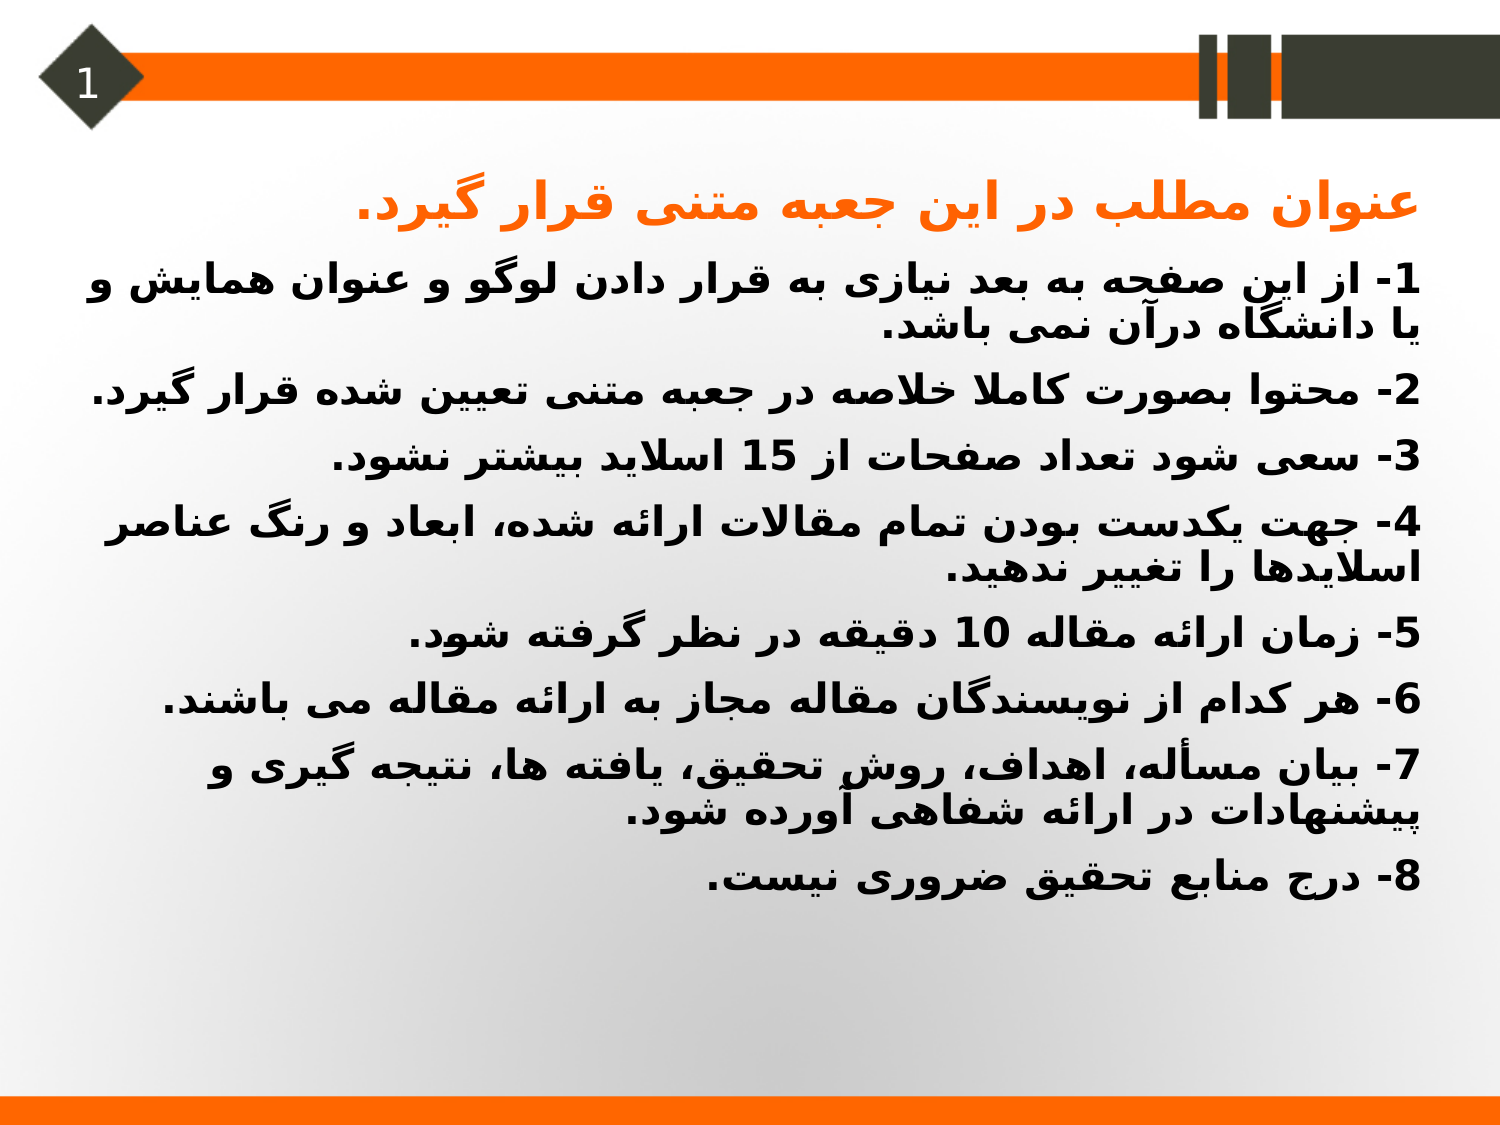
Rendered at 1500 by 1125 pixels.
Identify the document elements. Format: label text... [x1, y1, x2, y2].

text_box 1 [36, 49, 140, 115]
picture [0, 0, 1500, 1125]
text_box عنوان مطلب در این جعبه متنی قرار گیرد. [59, 154, 1438, 251]
text_box 1- از این صفحه به بعد نیازی به قرار دادن لوگو و عنوان همایش و یا دانشگاه درآن نمی باشد. 2- محتوا بصورت کاملا خلاصه در جعبه متنی تعیین شده قرار گیرد. 3- سعی شود تعداد صفحات از 15 اسلاید بیشتر نشود. 4- جهت یکدست بودن تمام مقالات ارائه شده، ابعاد و رنگ عناصر اسلایدها را تغییر ندهید. 5- زمان ارائه مقاله 10 دقیقه در نظر گرفته شود. 6- هر کدام از نویسندگان مقاله مجاز به ارائه مقاله می باشند. 7- بیان مسأله، اهداف، روش تحقیق، یافته ها، نتیجه گیری و پیشنهادات در ارائه شفاهی آورده شود. 8- درج منابع تحقیق ضروری نیست. [59, 251, 1438, 1068]
